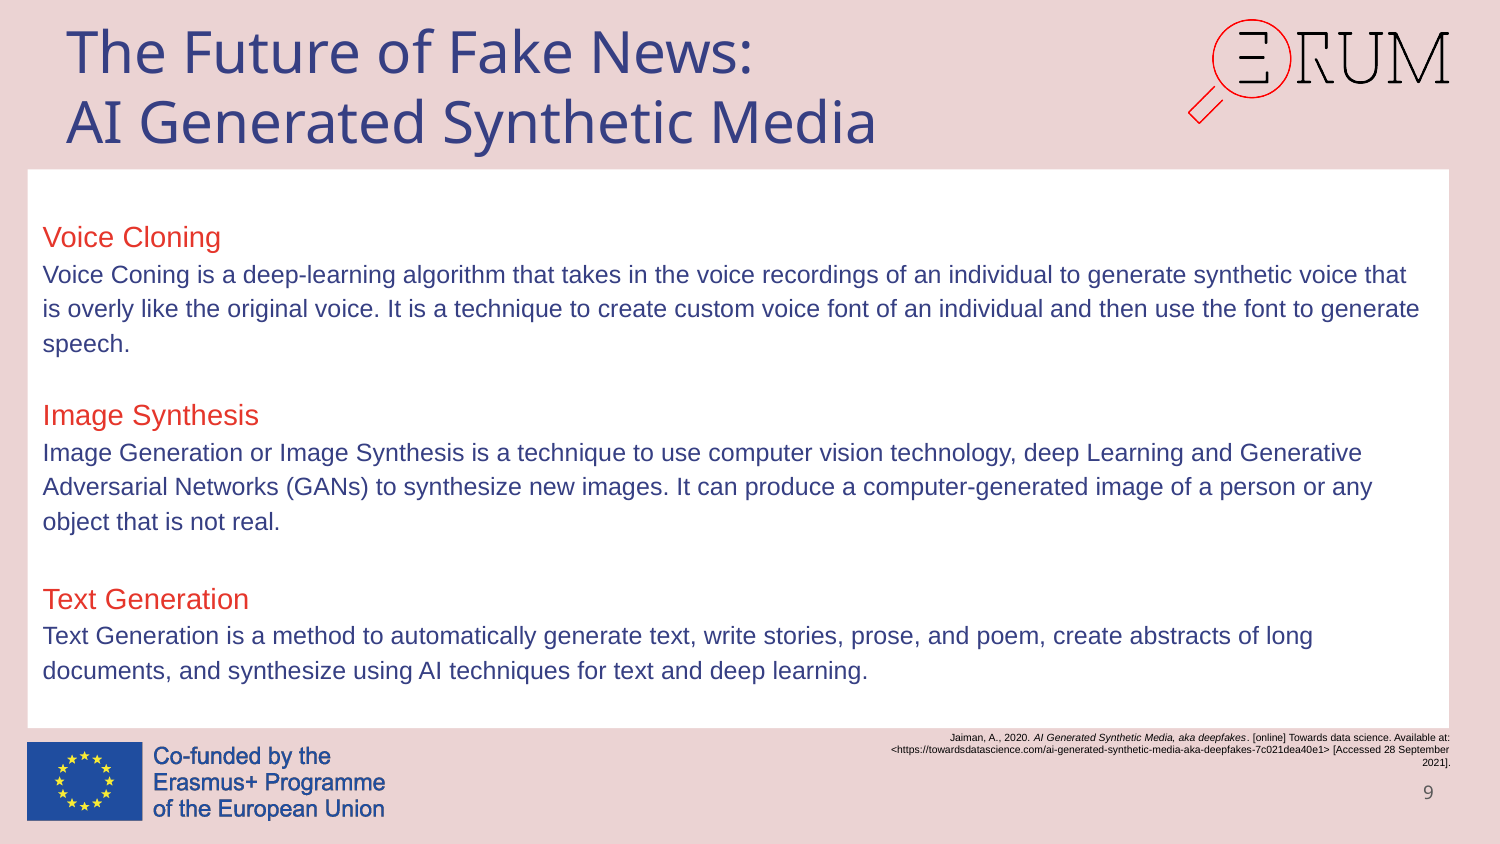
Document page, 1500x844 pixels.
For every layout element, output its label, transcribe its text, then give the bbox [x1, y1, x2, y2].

picture [27, 742, 385, 821]
slide_number 9 [1358, 783, 1449, 826]
picture [1136, 0, 1500, 137]
list Voice Cloning Voice Coning is a deep-learning algorithm that takes in the voice recordings of an individual to generate synthetic voice that is overly like the original voice. It is a technique to create custom voice font of an individual and then use the font to generate speech. Image Synthesis Image Generation or Image Synthesis is a technique to use computer vision technology, deep Learning and Generative Adversarial Networks (GANs) to synthesize new images. It can produce a computer-generated image of a person or any object that is not real. Text Generation Text Generation is a method to automatically generate text, write stories, prose, and poem, create abstracts of long documents, and synthesize using AI techniques for text and deep learning. [27, 169, 1449, 729]
text_box Jaiman, A., 2020. AI Generated Synthetic Media, aka deepfakes. [online] Towards data science. Available at: <https://towardsdatascience.com/ai-generated-synthetic-media-aka-deepfakes-7c021dea40e1> [Accessed 28 September 2021]. [846, 715, 1467, 783]
title The Future of Fake News: AI Generated Synthetic Media [51, 0, 1168, 94]
